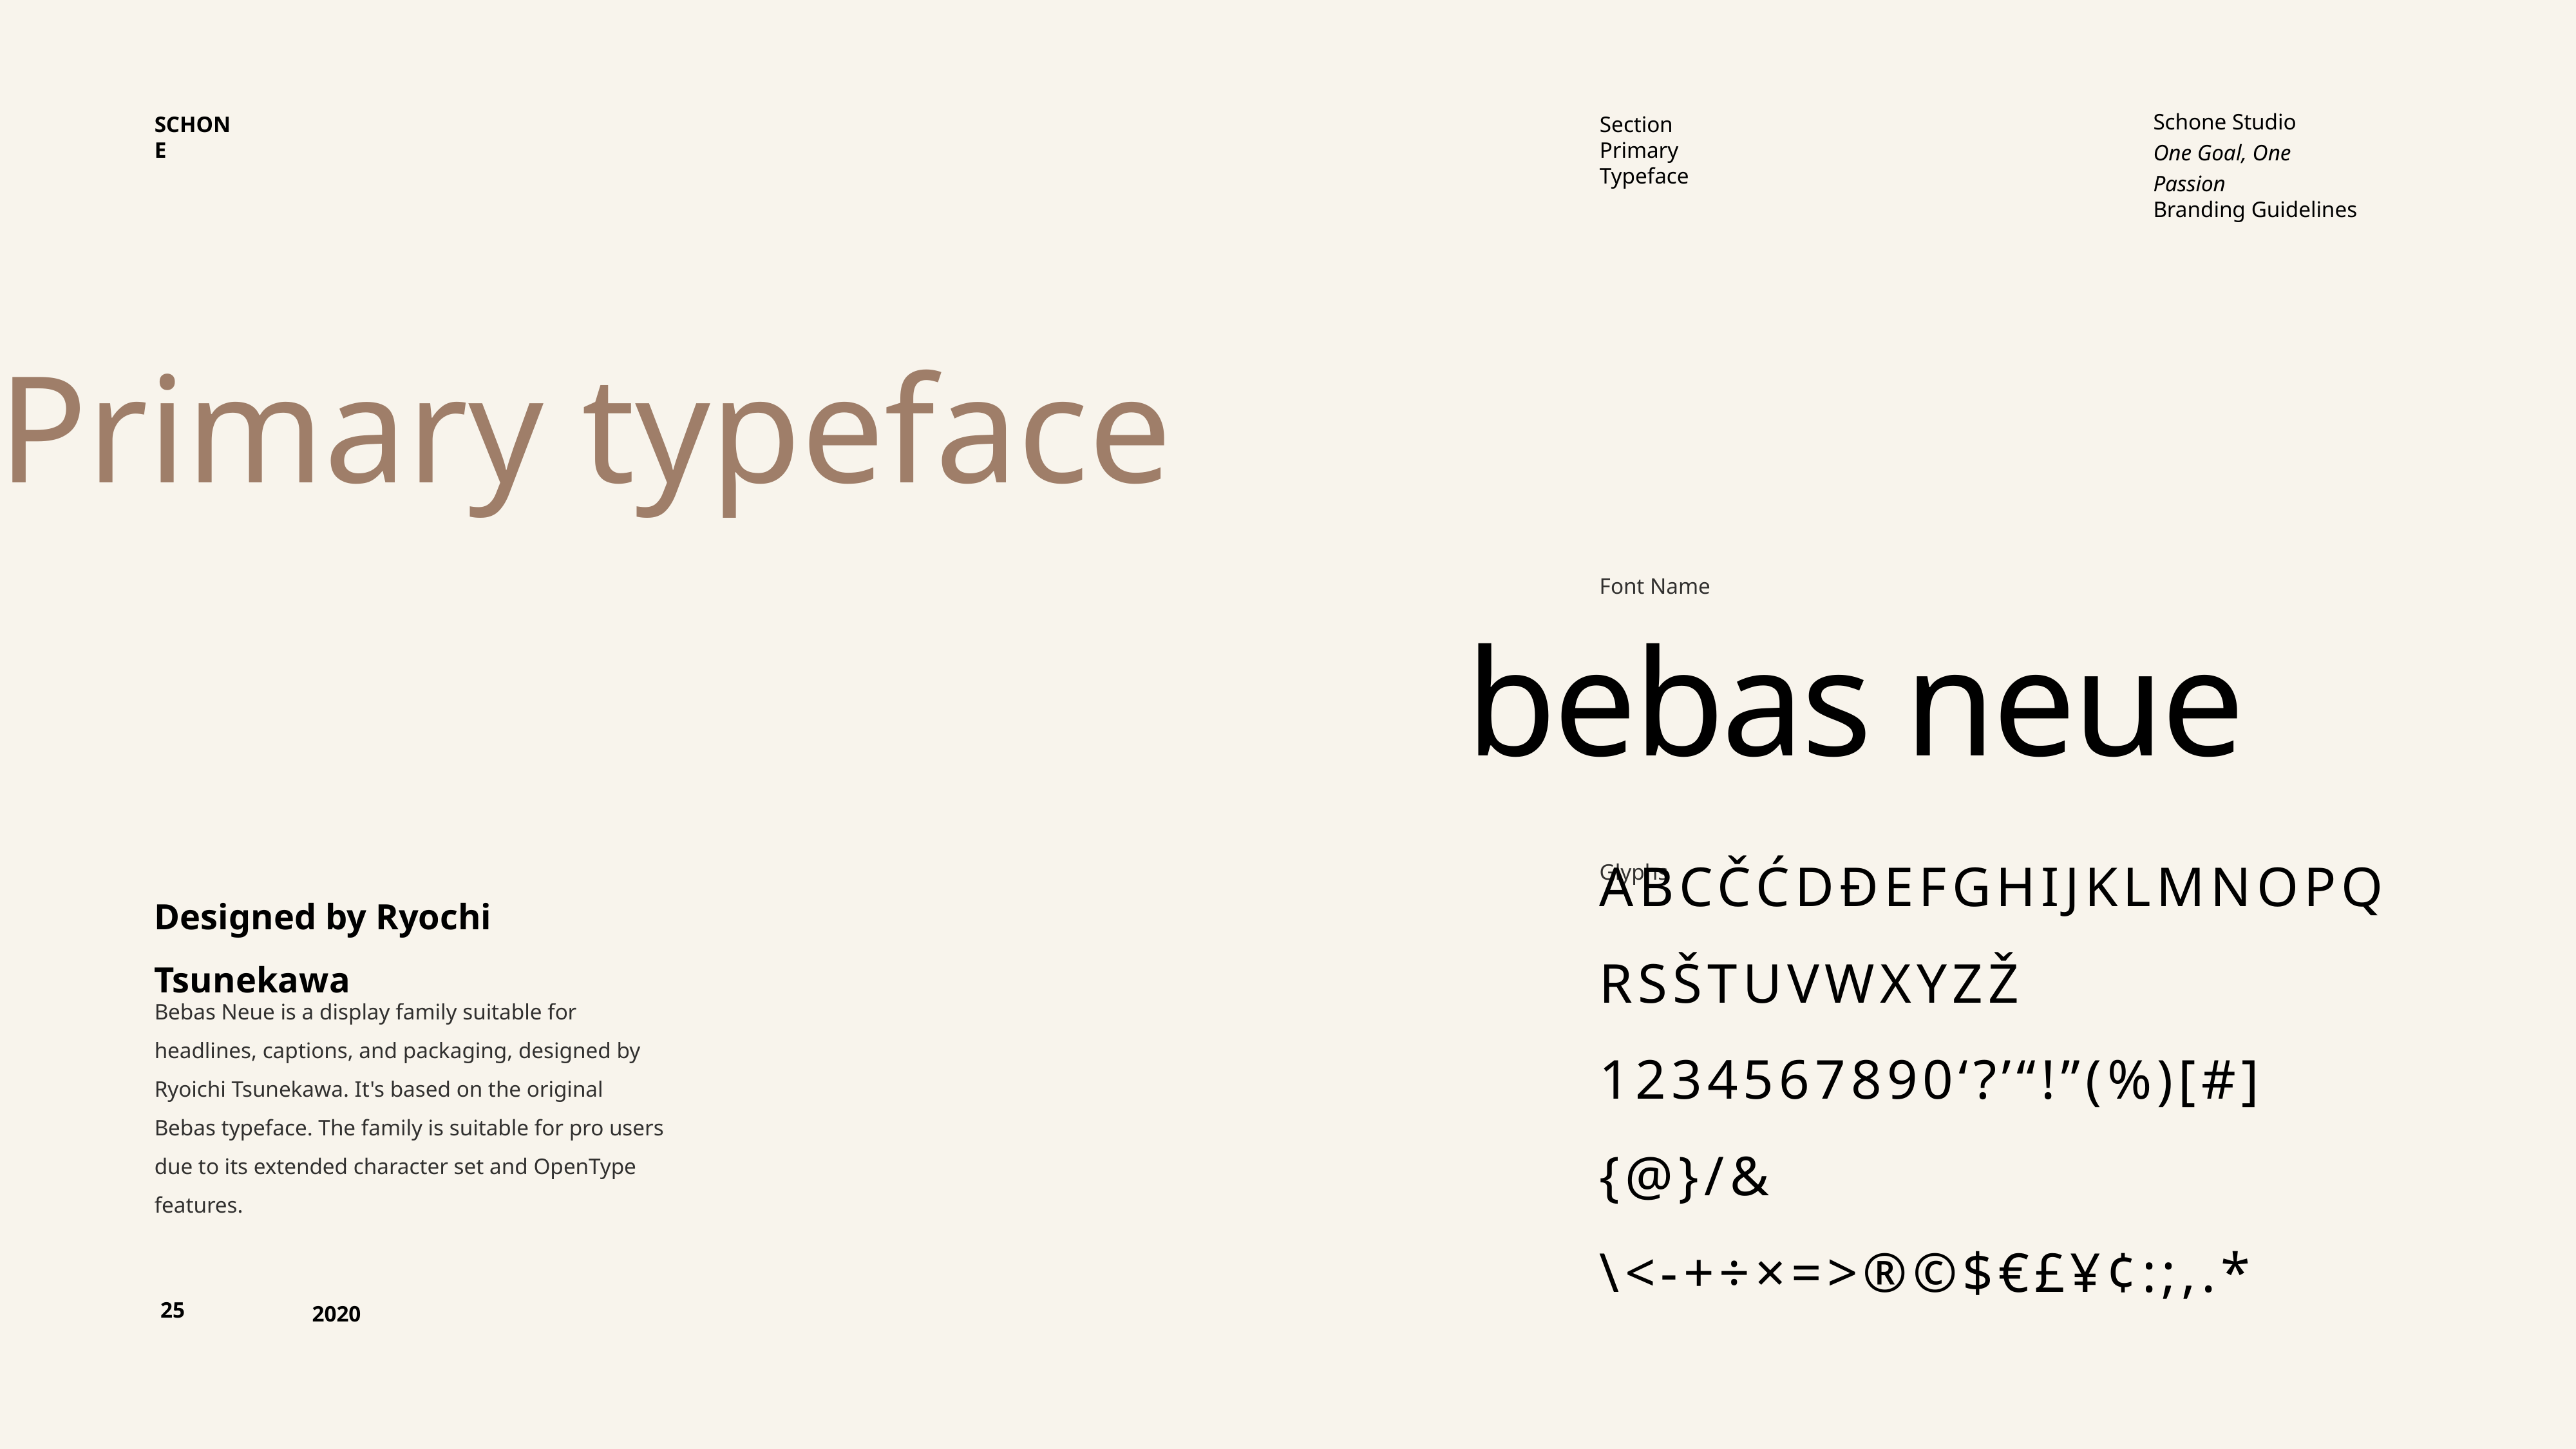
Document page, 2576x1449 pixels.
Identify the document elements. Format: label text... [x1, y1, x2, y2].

text_box bebas neue [1458, 621, 2253, 796]
text_box ABCČĆDĐEFGHIJKLMNOPQRSŠTUVWXYZŽ 1234567890‘?’“!”(%)[#]{@}/& \<-+÷×=>®©$€£¥¢:;,.* [1592, 813, 2429, 1311]
slide_number 25 [151, 1293, 194, 1334]
text_box Designed by Ryochi Tsunekawa [147, 866, 674, 1007]
list Schone Studio One Goal, One Passion Branding Guidelines [2145, 116, 2371, 214]
list SCHONE [146, 116, 249, 158]
text_box Bebas Neue is a display family suitable for headlines, captions, and packaging, designed by Ryoichi Tsunekawa. It's based on the original Bebas typeface. The family is suitable for pro users due to its extended character set and OpenType features. [147, 1007, 674, 1225]
text_box Glyphs [1592, 838, 2259, 892]
text_box Font Name [1592, 552, 2259, 606]
text_box Primary typeface [0, 361, 1180, 518]
list Section Primary Typeface [1591, 116, 1774, 184]
list 2020 [304, 1293, 371, 1334]
